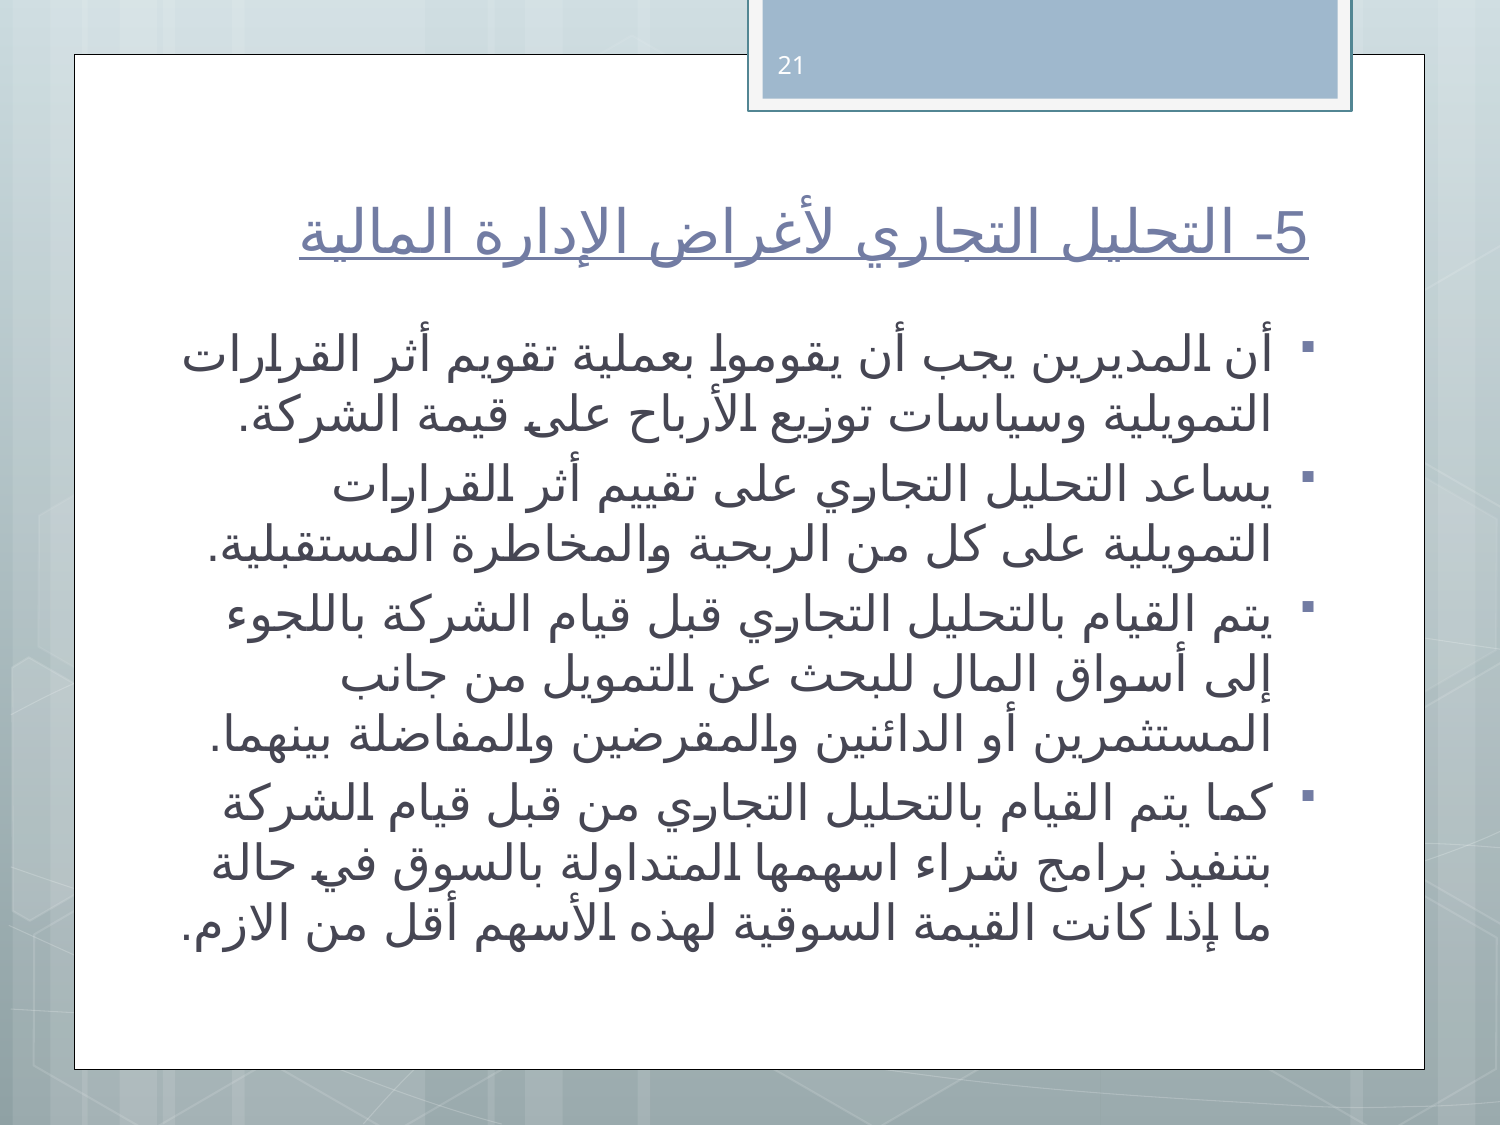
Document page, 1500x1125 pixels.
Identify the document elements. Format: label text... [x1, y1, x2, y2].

title 5- التحليل التجاري لأغراض الإدارة المالية [171, 149, 1324, 274]
list أن المديرين يجب أن يقوموا بعملية تقويم أثر القرارات التمويلية وسياسات توزيع الأرباح على قيمة الشركة. يساعد التحليل التجاري على تقييم أثر القرارات التمويلية على كل من الربحية والمخاطرة المستقبلية. يتم القيام بالتحليل التجاري قبل قيام الشركة باللجوء إلى أسواق المال للبحث عن التمويل من جانب المستثمرين أو الدائنين والمقرضين والمفاضلة بينهما. كما يتم القيام بالتحليل التجاري من قبل قيام الشركة بتنفيذ برامج شراء اسهمها المتداولة بالسوق في حالة ما إذا كانت القيمة السوقية لهذه الأسهم أقل من الازم. [159, 314, 1341, 988]
slide_number 21 [762, 36, 982, 97]
